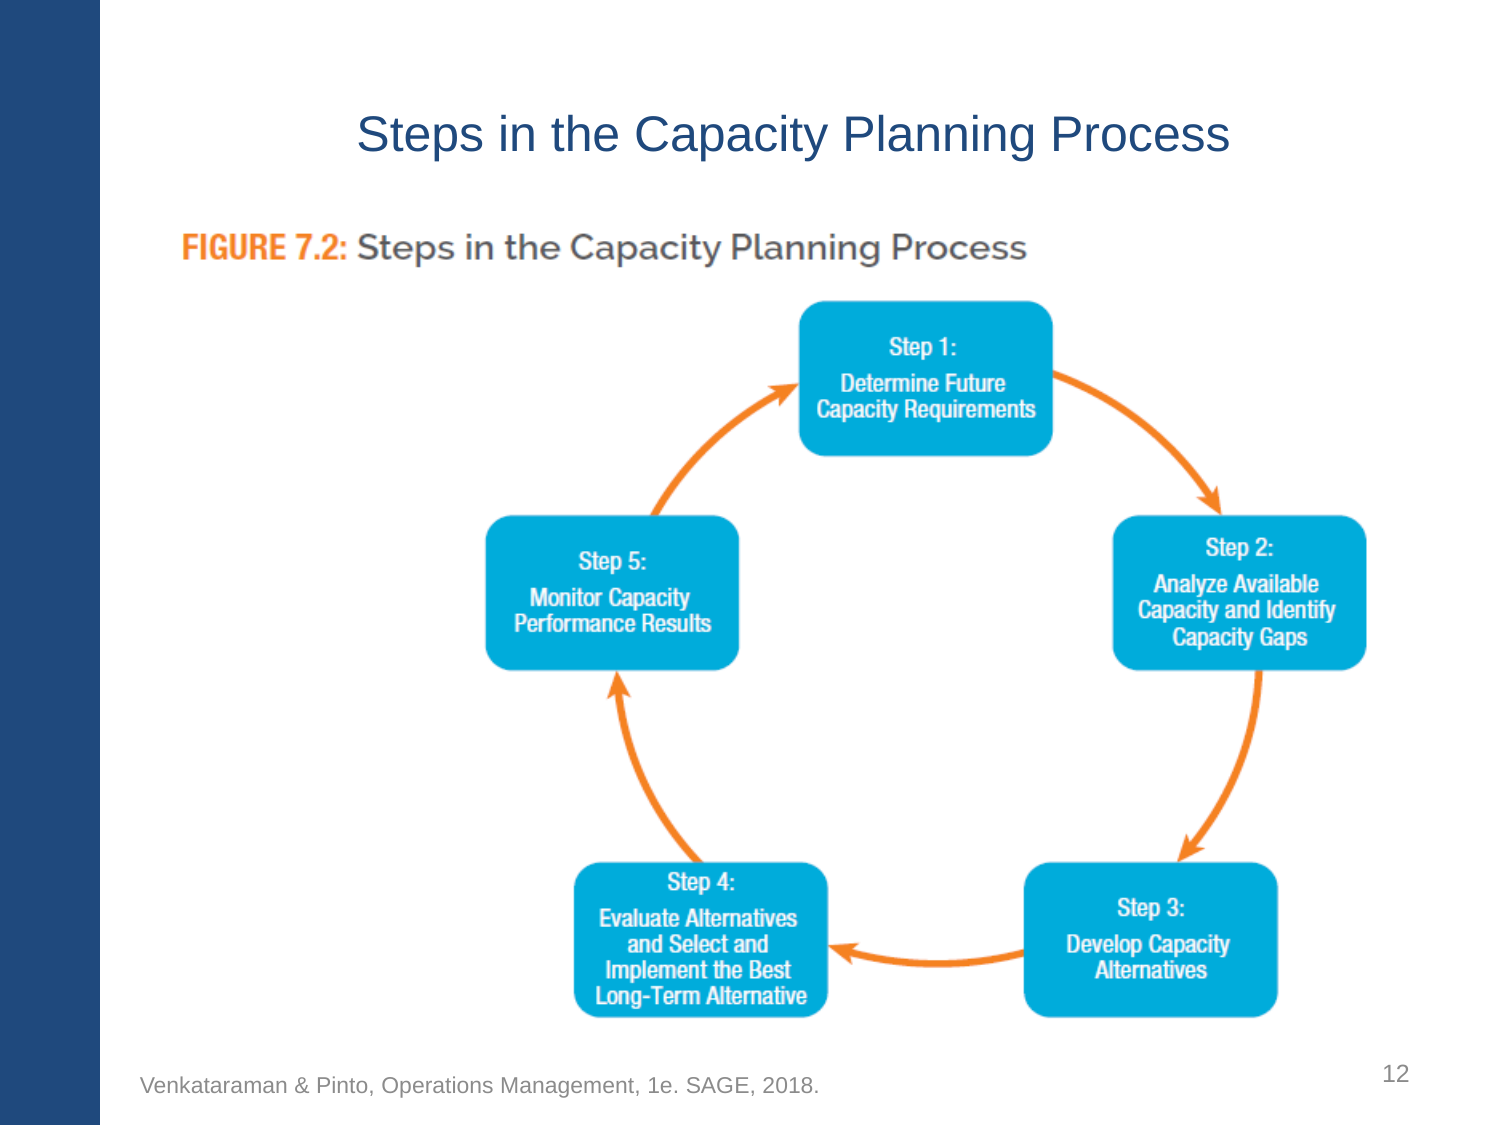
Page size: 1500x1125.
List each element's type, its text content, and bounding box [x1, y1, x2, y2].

footer Venkataraman & Pinto, Operations Management, 1e. SAGE, 2018. [125, 1063, 1275, 1124]
slide_number 12 [1350, 1050, 1425, 1103]
title Steps in the Capacity Planning Process [162, 37, 1425, 225]
picture [174, 199, 1451, 1041]
